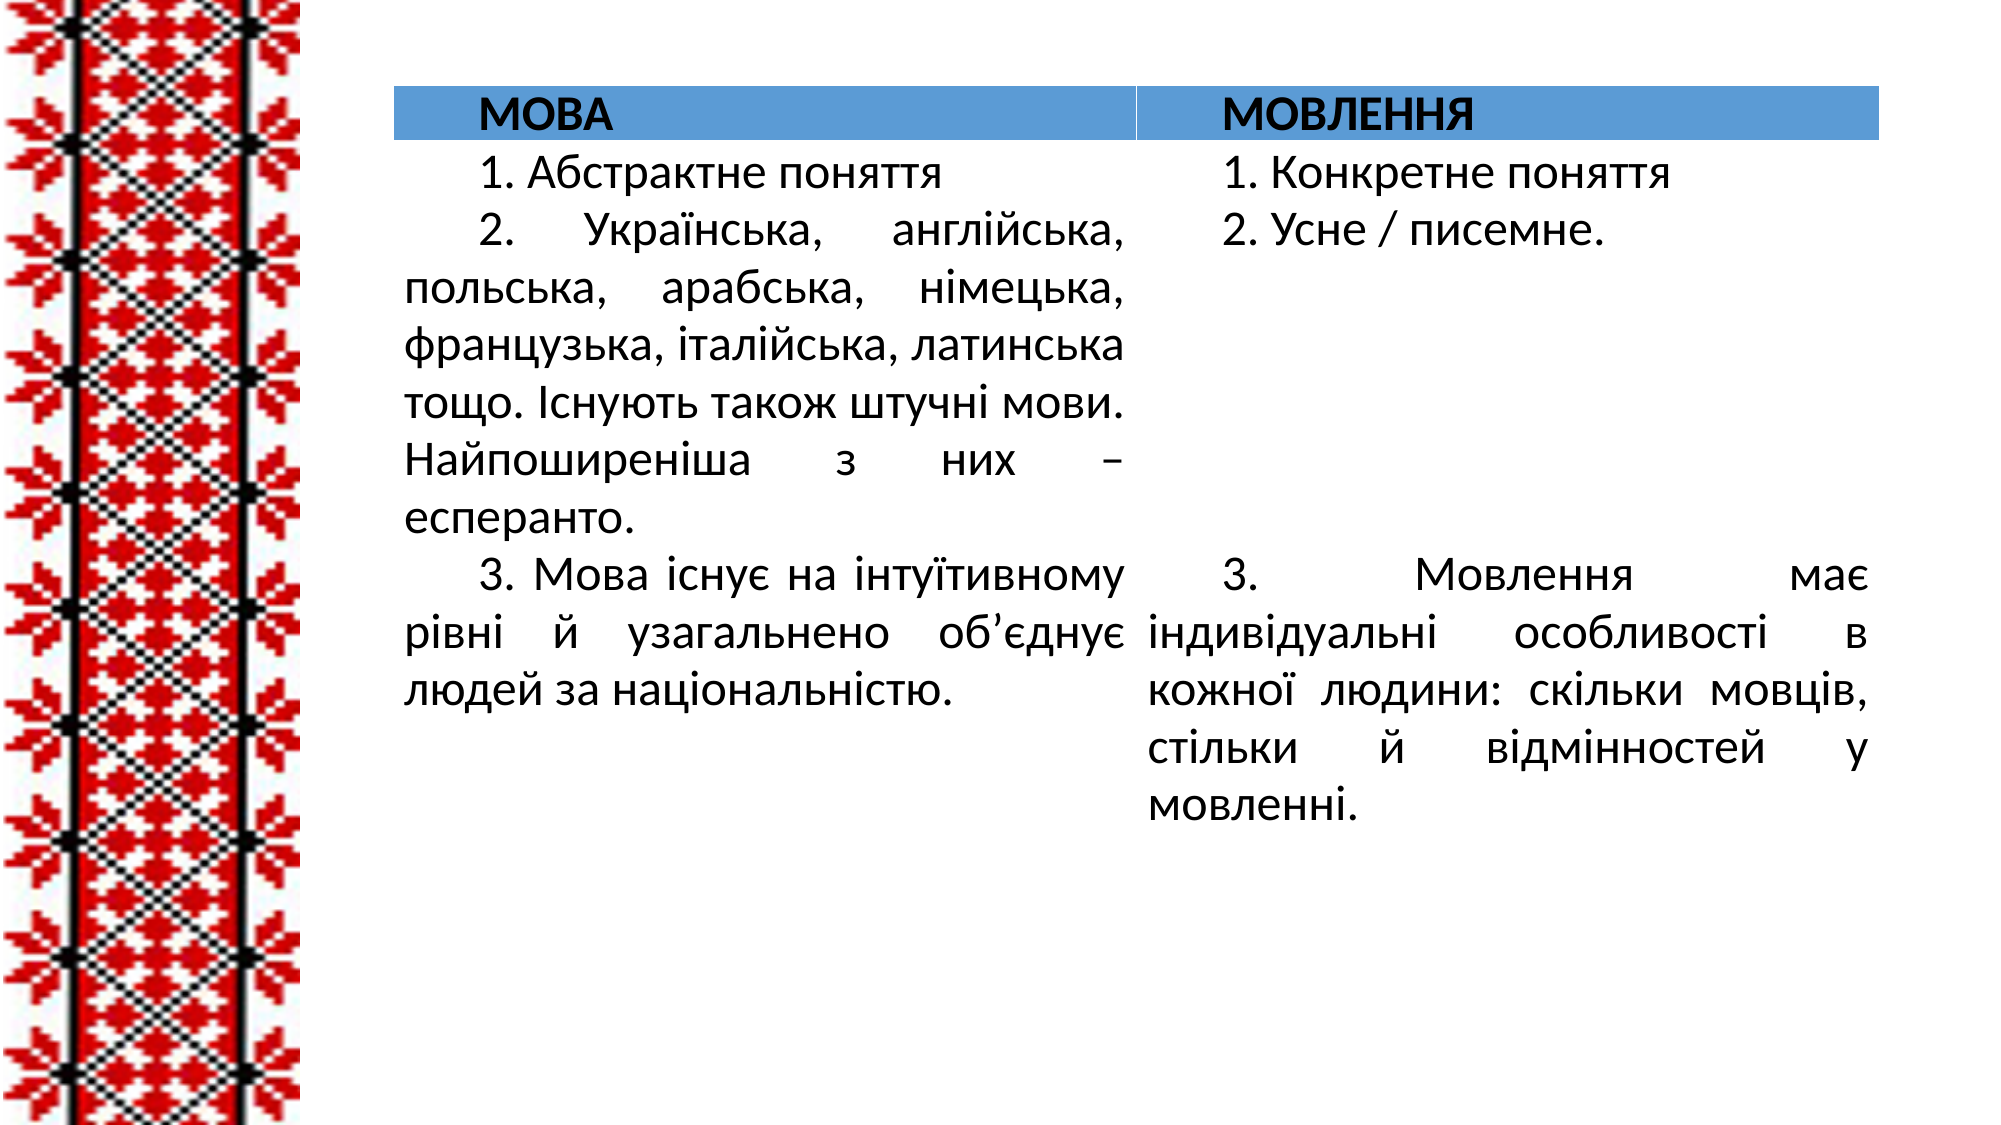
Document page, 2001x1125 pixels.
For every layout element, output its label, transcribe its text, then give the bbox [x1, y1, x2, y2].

picture [3, 0, 300, 1125]
table_cell 3. Мовлення має індивідуальні особливості в кожної людини: скільки мовців, стільки й відмінностей у мовленні. [1137, 547, 1879, 833]
table_cell 1. Абстрактне поняття [394, 146, 1136, 200]
table_header МОВЛЕННЯ [1137, 86, 1879, 140]
table_cell 2. Українська, англійська, польська, арабська, німецька, французька, італійська, латинська тощо. Існують також штучні мови. Найпоширеніша з них – есперанто. [394, 201, 1136, 545]
table_cell 3. Мова існує на інтуїтивному рівні й узагальнено об’єднує людей за національністю. [394, 547, 1136, 833]
table_cell 1. Конкретне поняття [1137, 146, 1879, 200]
table_cell 2. Усне / писемне. [1137, 201, 1879, 545]
table_header МОВА [394, 86, 1136, 140]
